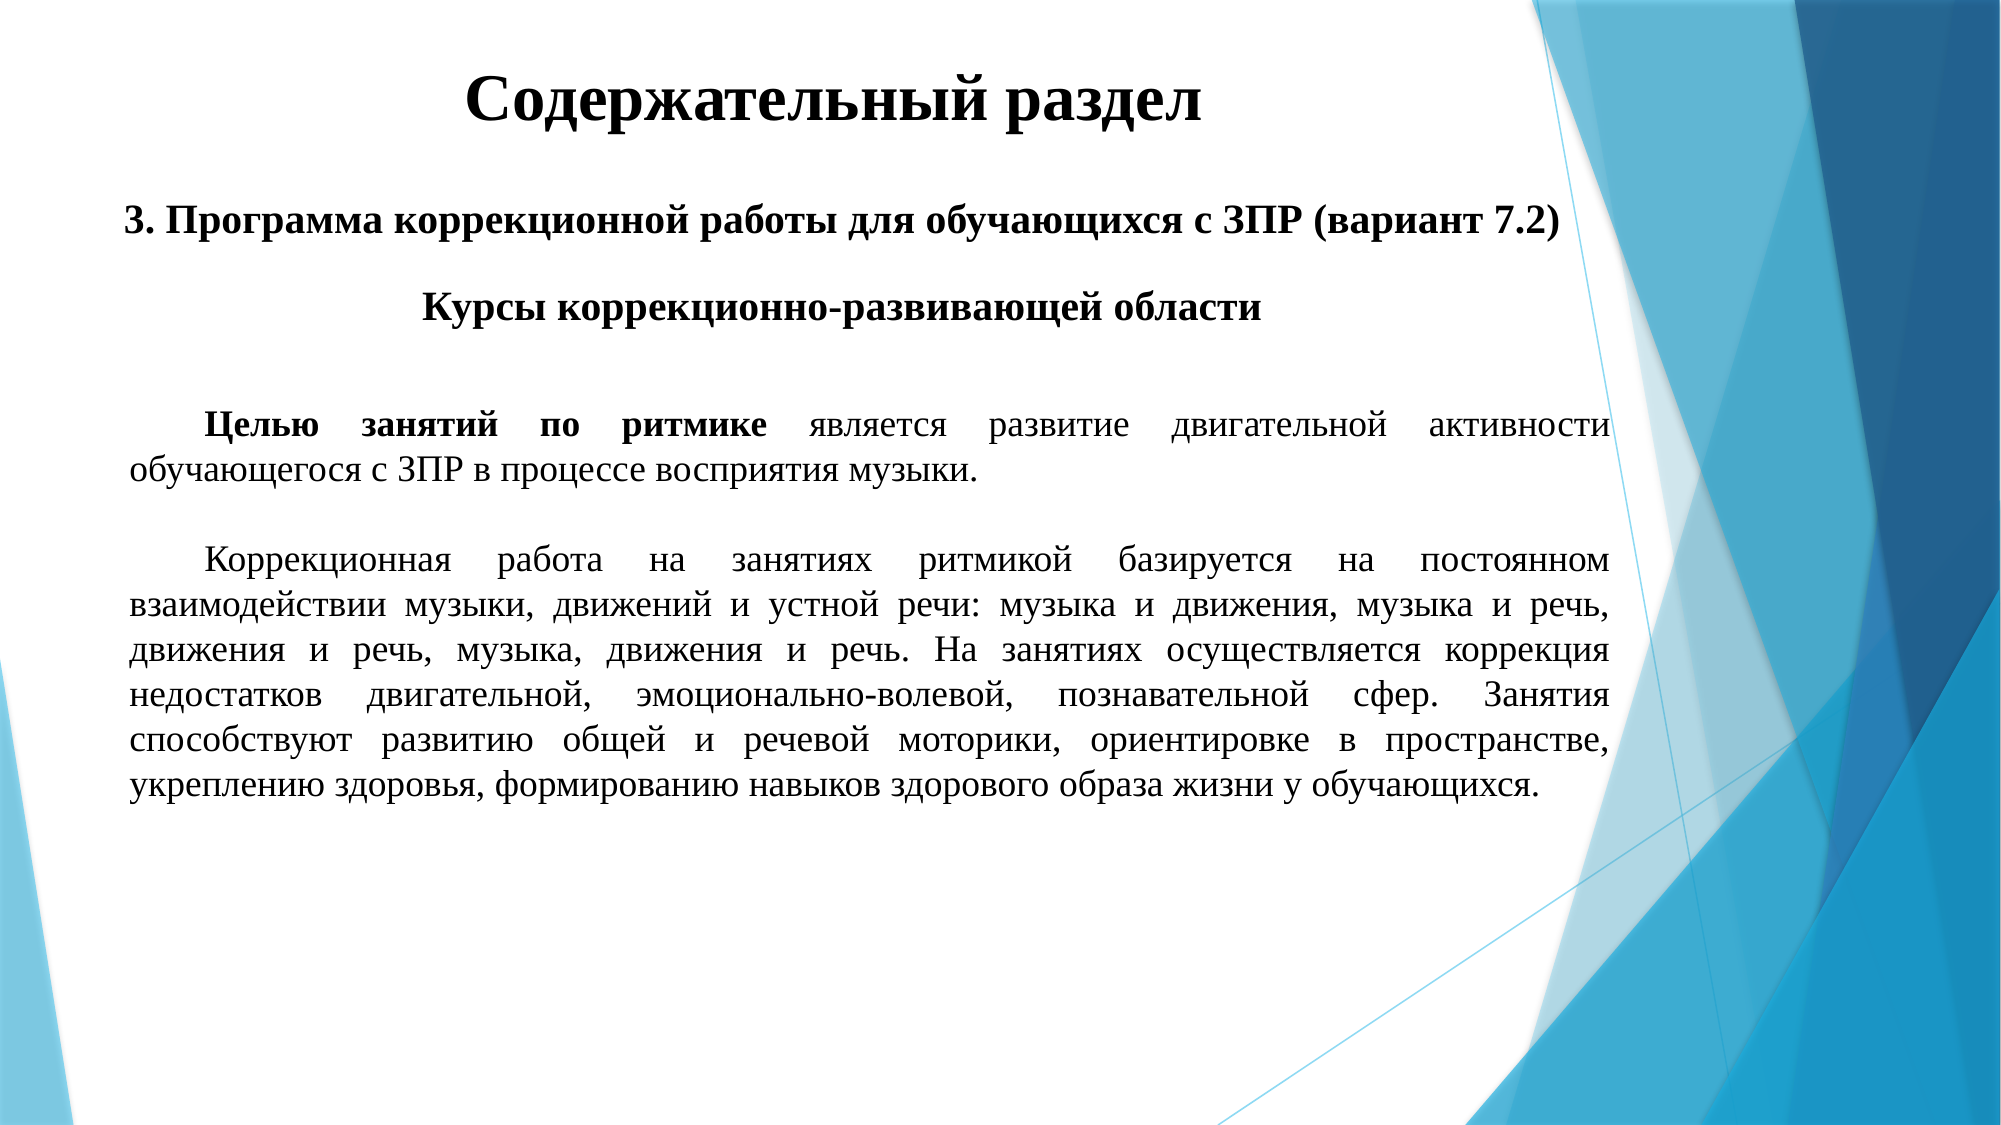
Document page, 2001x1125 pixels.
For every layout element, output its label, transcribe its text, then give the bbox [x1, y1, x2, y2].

title Содержательный раздел [128, 45, 1540, 184]
list 3. Программа коррекционной работы для обучающихся с ЗПР (вариант 7.2) Курсы коррекционно-развивающей области Целью занятий по ритмике является развитие двигательной активности обучающегося с ЗПР в процессе восприятия музыки. Коррекционная работа на занятиях ритмикой базируется на постоянном взаимодействии музыки, движений и устной речи: музыка и движения, музыка и речь, движения и речь, музыка, движения и речь. На занятиях осуществляется коррекция недостатков двигательной, эмоционально-волевой, познавательной сфер. Занятия способствуют развитию общей и речевой моторики, ориентировке в пространстве, укреплению здоровья, формированию навыков здорового образа жизни у обучающихся. [58, 184, 1627, 1073]
